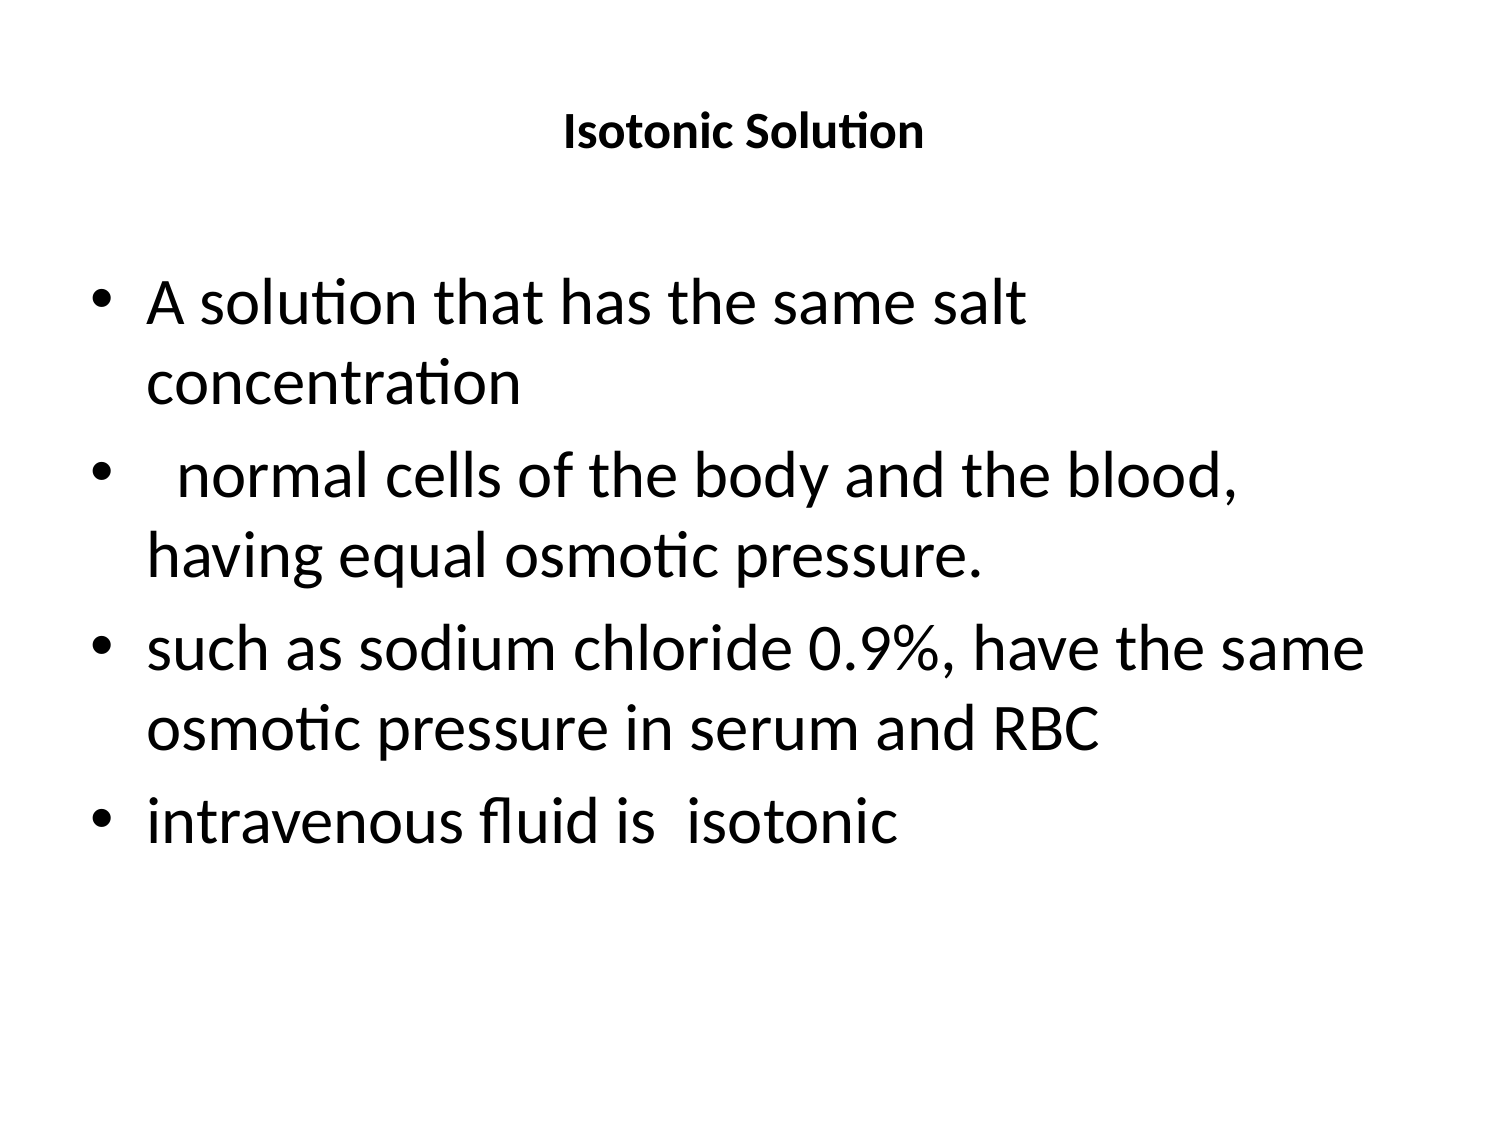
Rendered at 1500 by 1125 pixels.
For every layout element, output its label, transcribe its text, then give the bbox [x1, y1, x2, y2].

list A solution that has the same salt concentration normal cells of the body and the blood, having equal osmotic pressure. such as sodium chloride 0.9%, have the same osmotic pressure in serum and RBC intravenous fluid is isotonic [75, 249, 1425, 993]
title Isotonic Solution [75, 87, 1425, 230]
